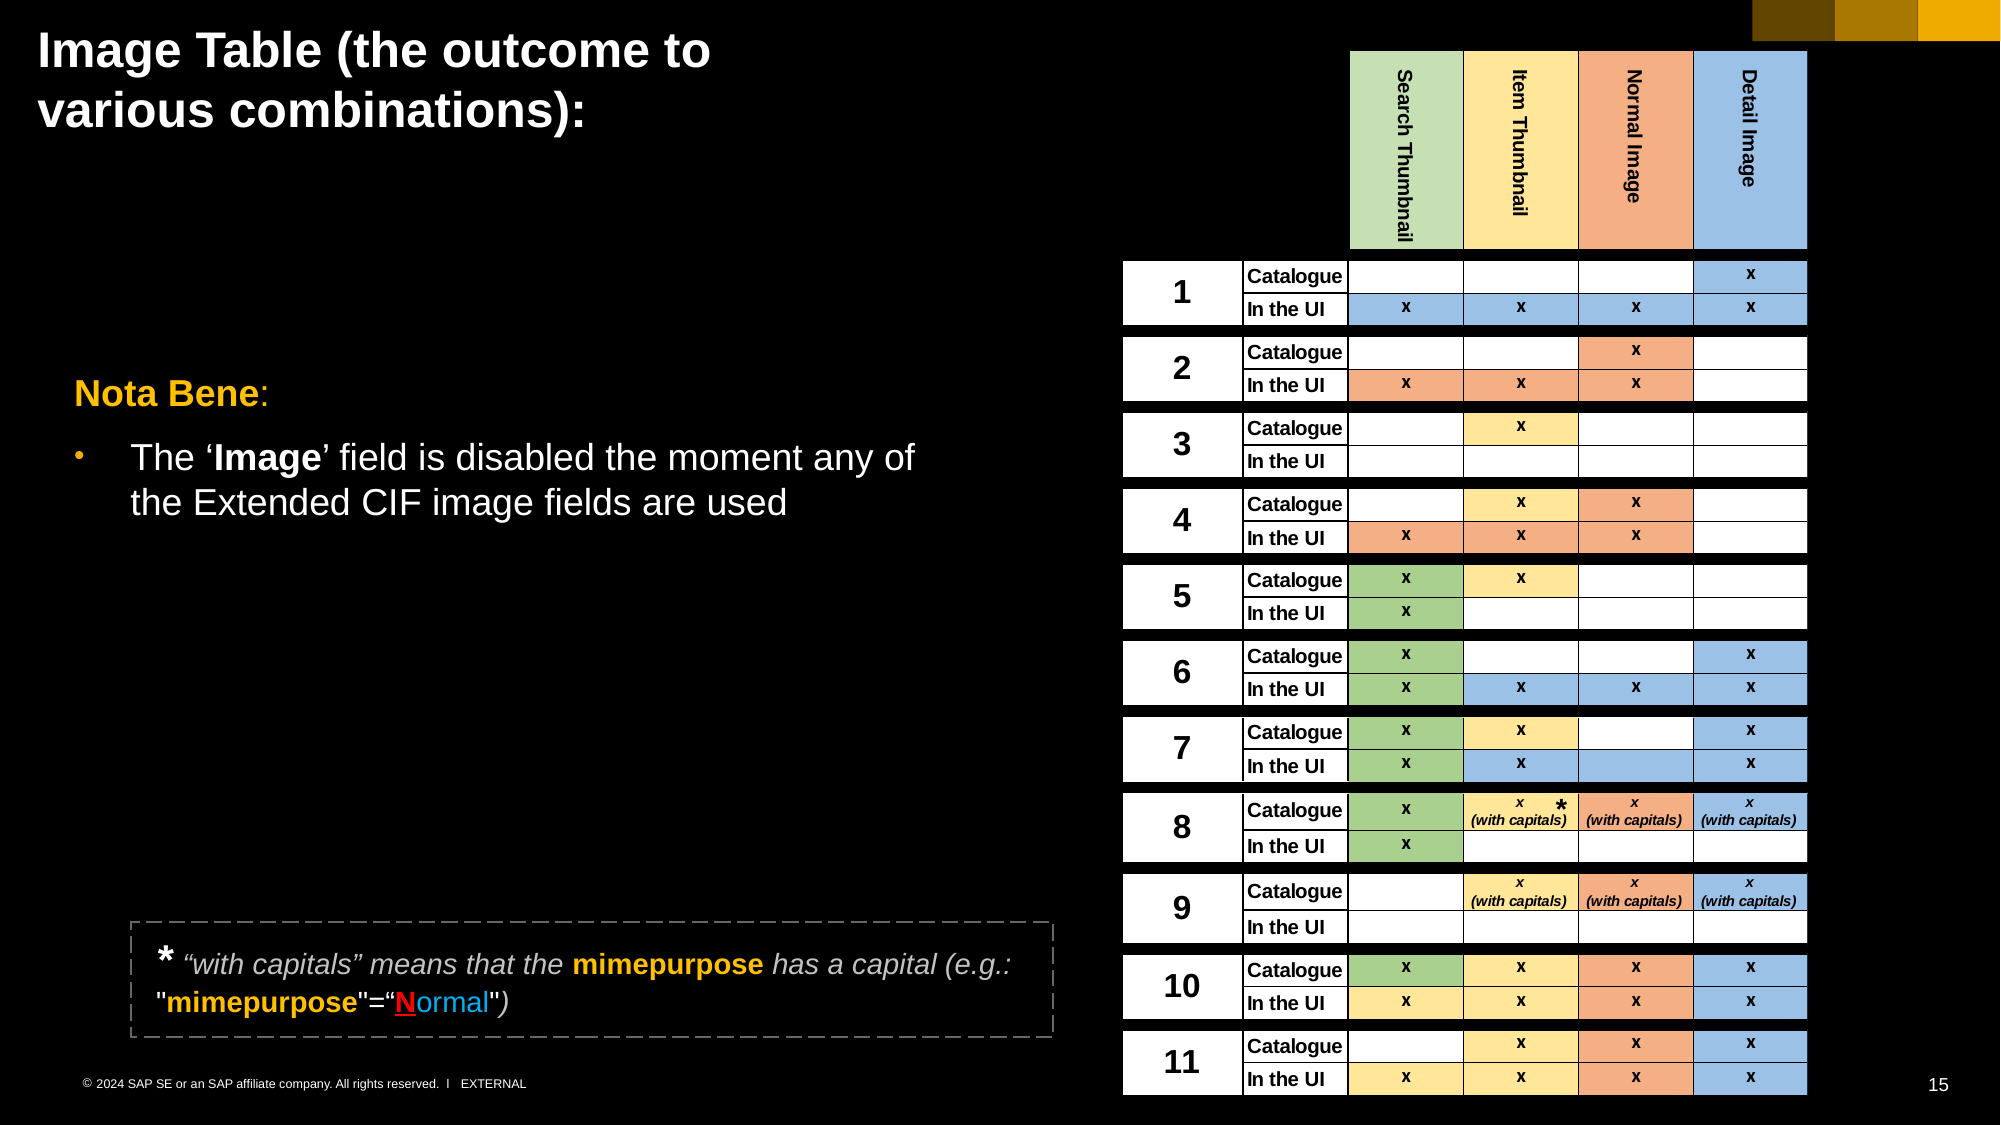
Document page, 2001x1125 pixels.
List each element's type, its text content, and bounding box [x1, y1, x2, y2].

title Image Table (the outcome to various combinations): [37, 17, 855, 139]
text_box Nota Bene: The ‘Image’ field is disabled the moment any of the Extended CIF image fields are used [74, 369, 973, 524]
text_box [130, 922, 1054, 1038]
picture [1120, 48, 1809, 1098]
